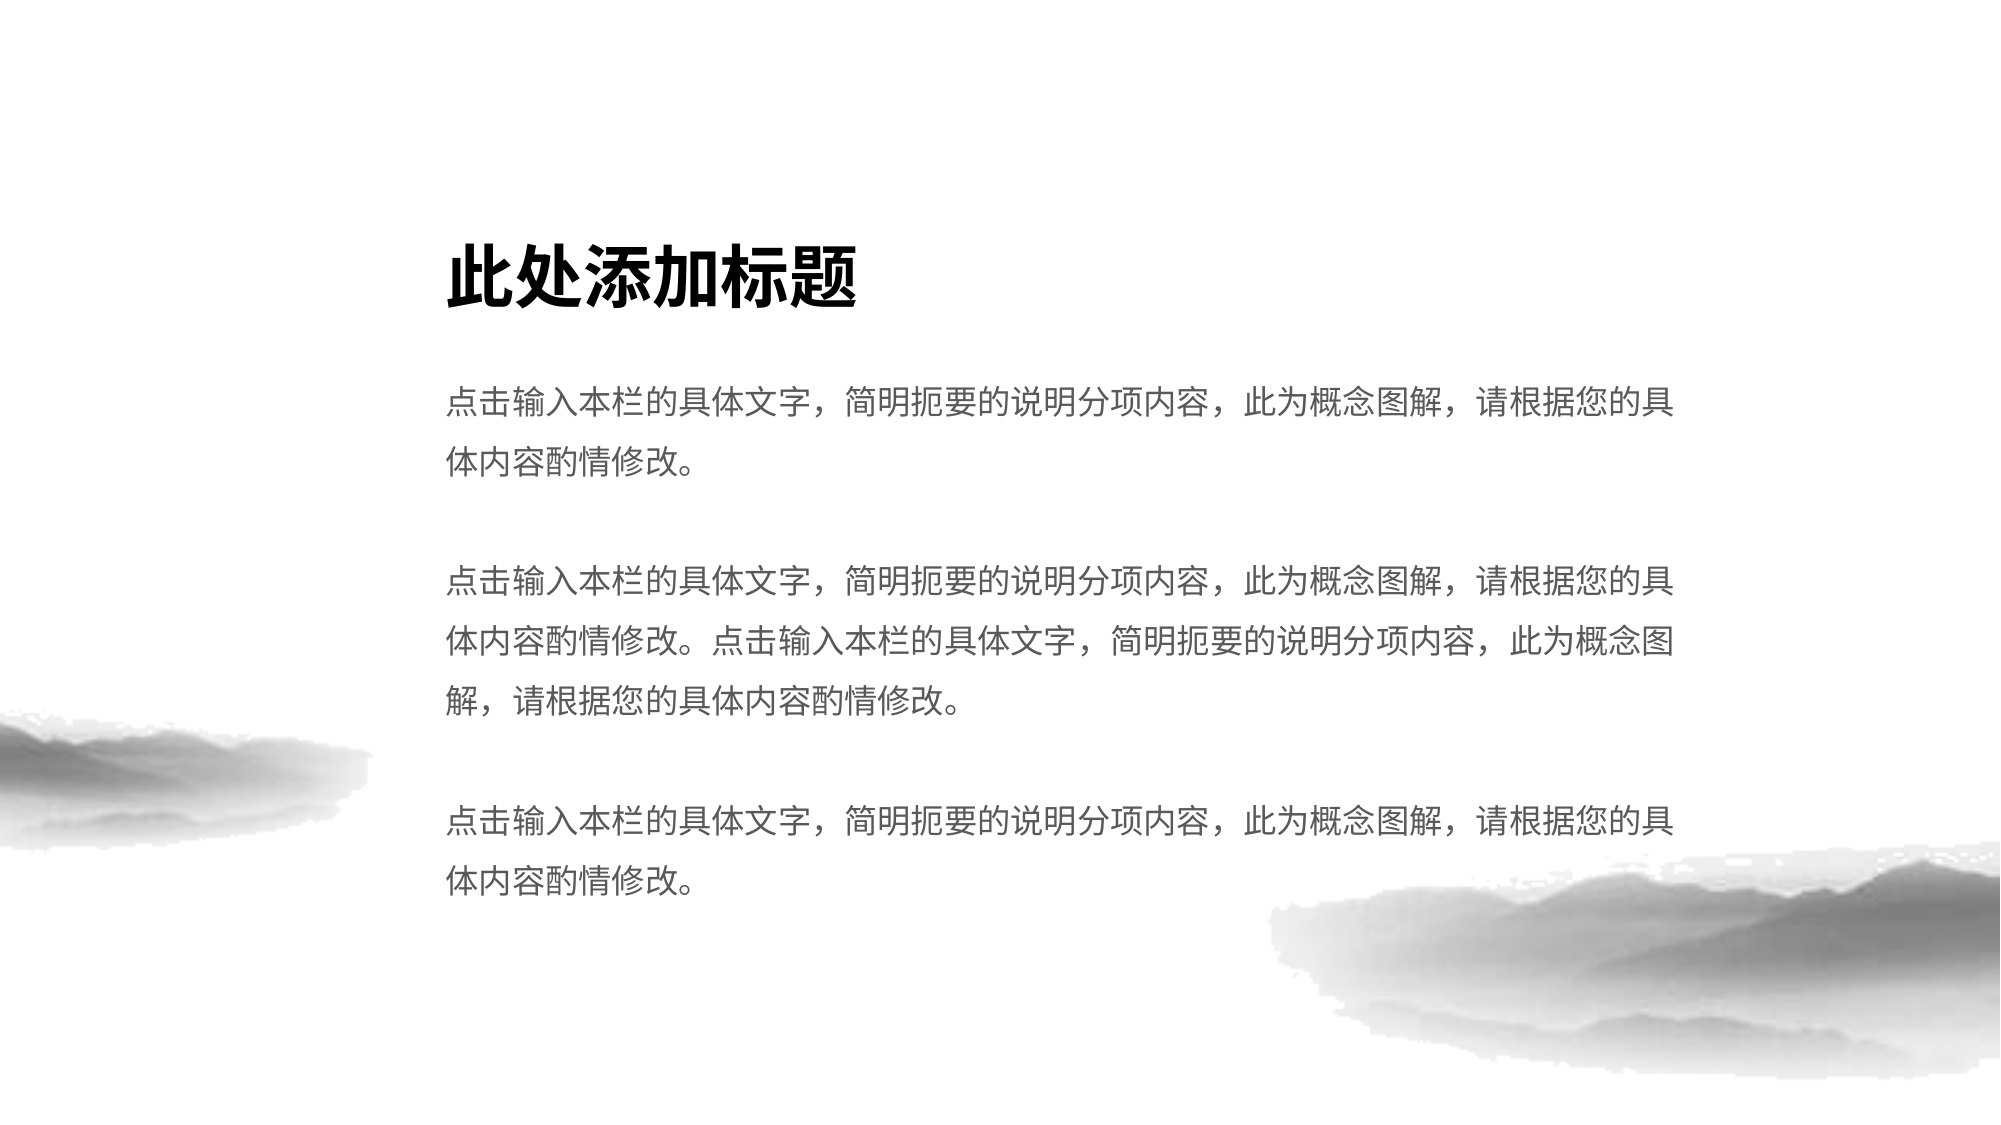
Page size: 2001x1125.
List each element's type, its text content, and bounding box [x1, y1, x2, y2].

text_box 此处添加标题 [431, 226, 958, 324]
text_box 点击输入本栏的具体文字，简明扼要的说明分项内容，此为概念图解，请根据您的具体内容酌情修改。 点击输入本栏的具体文字，简明扼要的说明分项内容，此为概念图解，请根据您的具体内容酌情修改。点击输入本栏的具体文字，简明扼要的说明分项内容，此为概念图解，请根据您的具体内容酌情修改。 点击输入本栏的具体文字，简明扼要的说明分项内容，此为概念图解，请根据您的具体内容酌情修改。 [430, 353, 1720, 663]
picture [0, 663, 2000, 1087]
